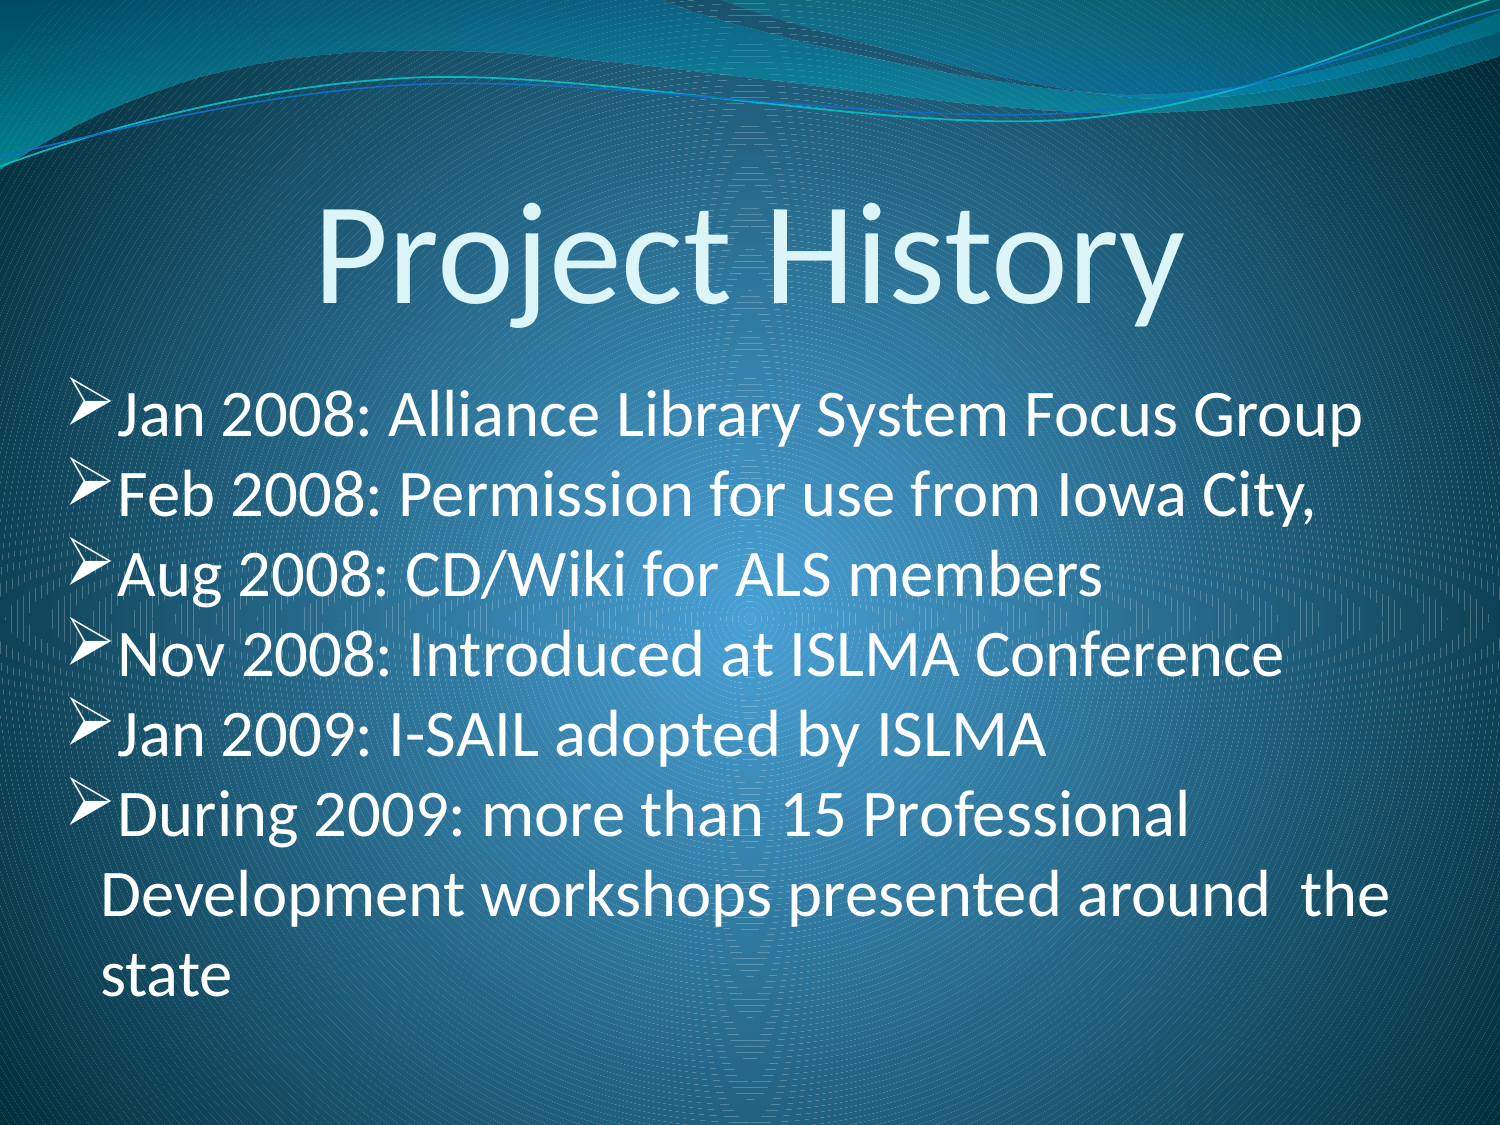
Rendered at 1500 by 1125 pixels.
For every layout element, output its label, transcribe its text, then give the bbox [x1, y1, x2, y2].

text_box Project History [112, 149, 1388, 340]
text_box Jan 2008: Alliance Library System Focus Group Feb 2008: Permission for use from Iowa City, Aug 2008: CD/Wiki for ALS members Nov 2008: Introduced at ISLMA Conference Jan 2009: I-SAIL adopted by ISLMA During 2009: more than 15 Professional Development workshops presented around the state [49, 362, 1463, 1017]
